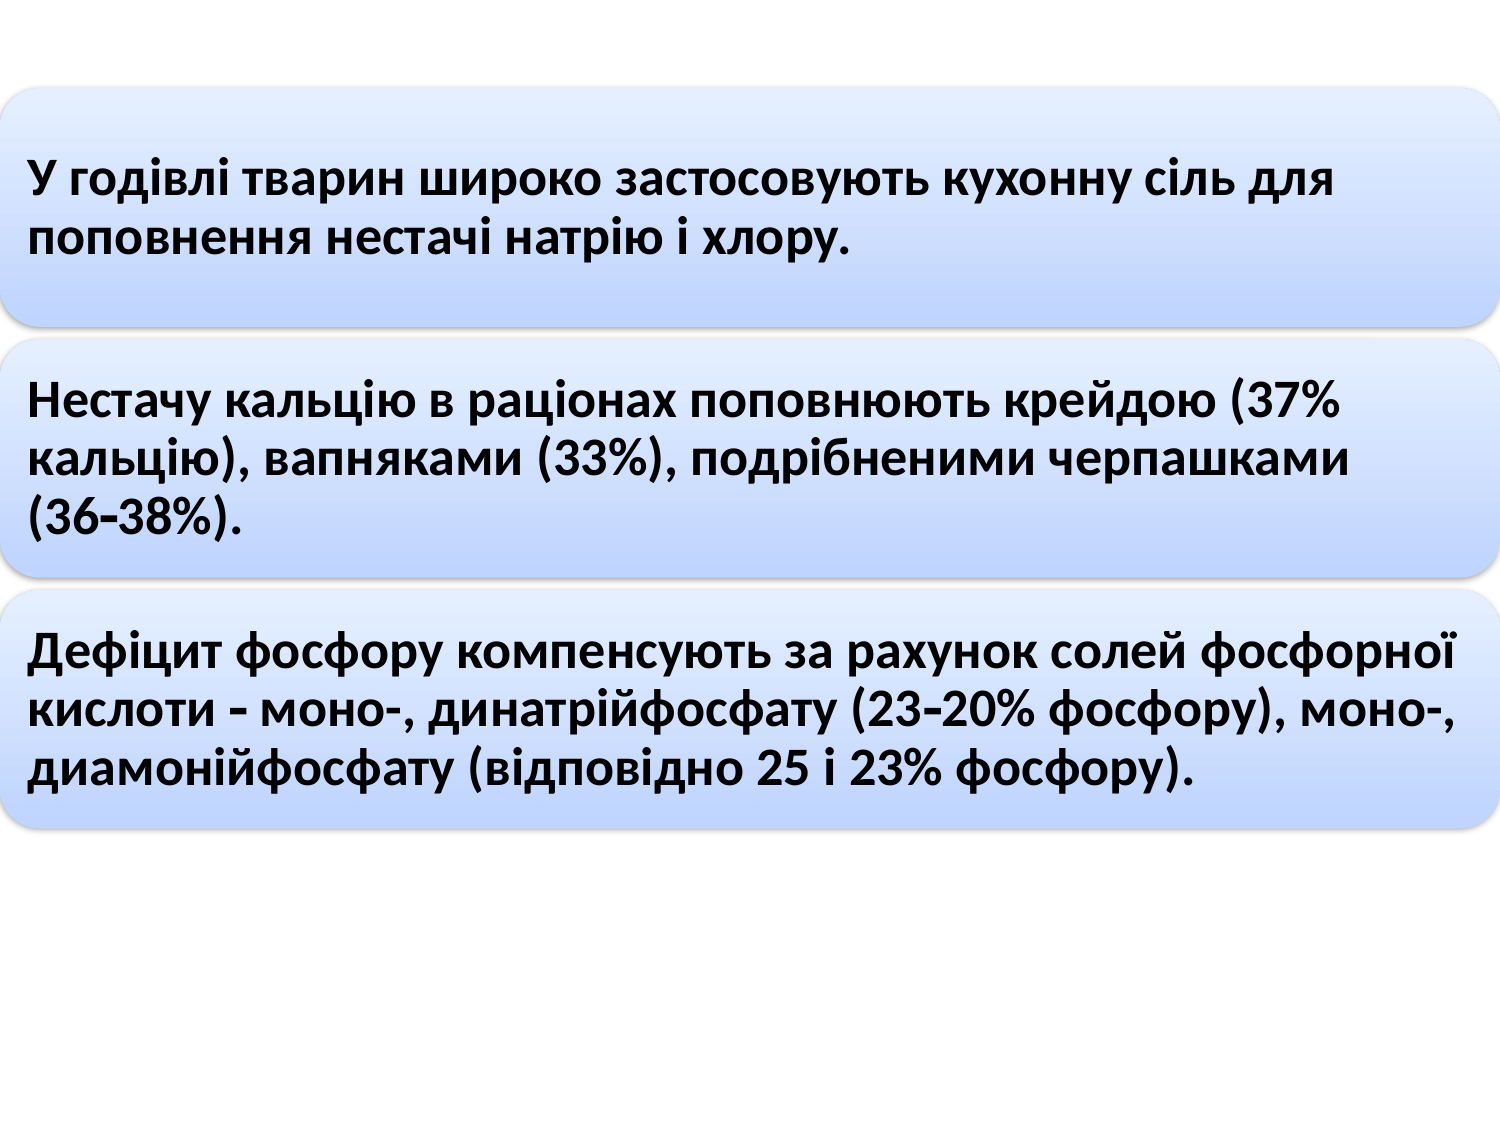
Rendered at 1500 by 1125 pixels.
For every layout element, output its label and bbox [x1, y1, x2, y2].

text_box [0, 0, 1500, 918]
